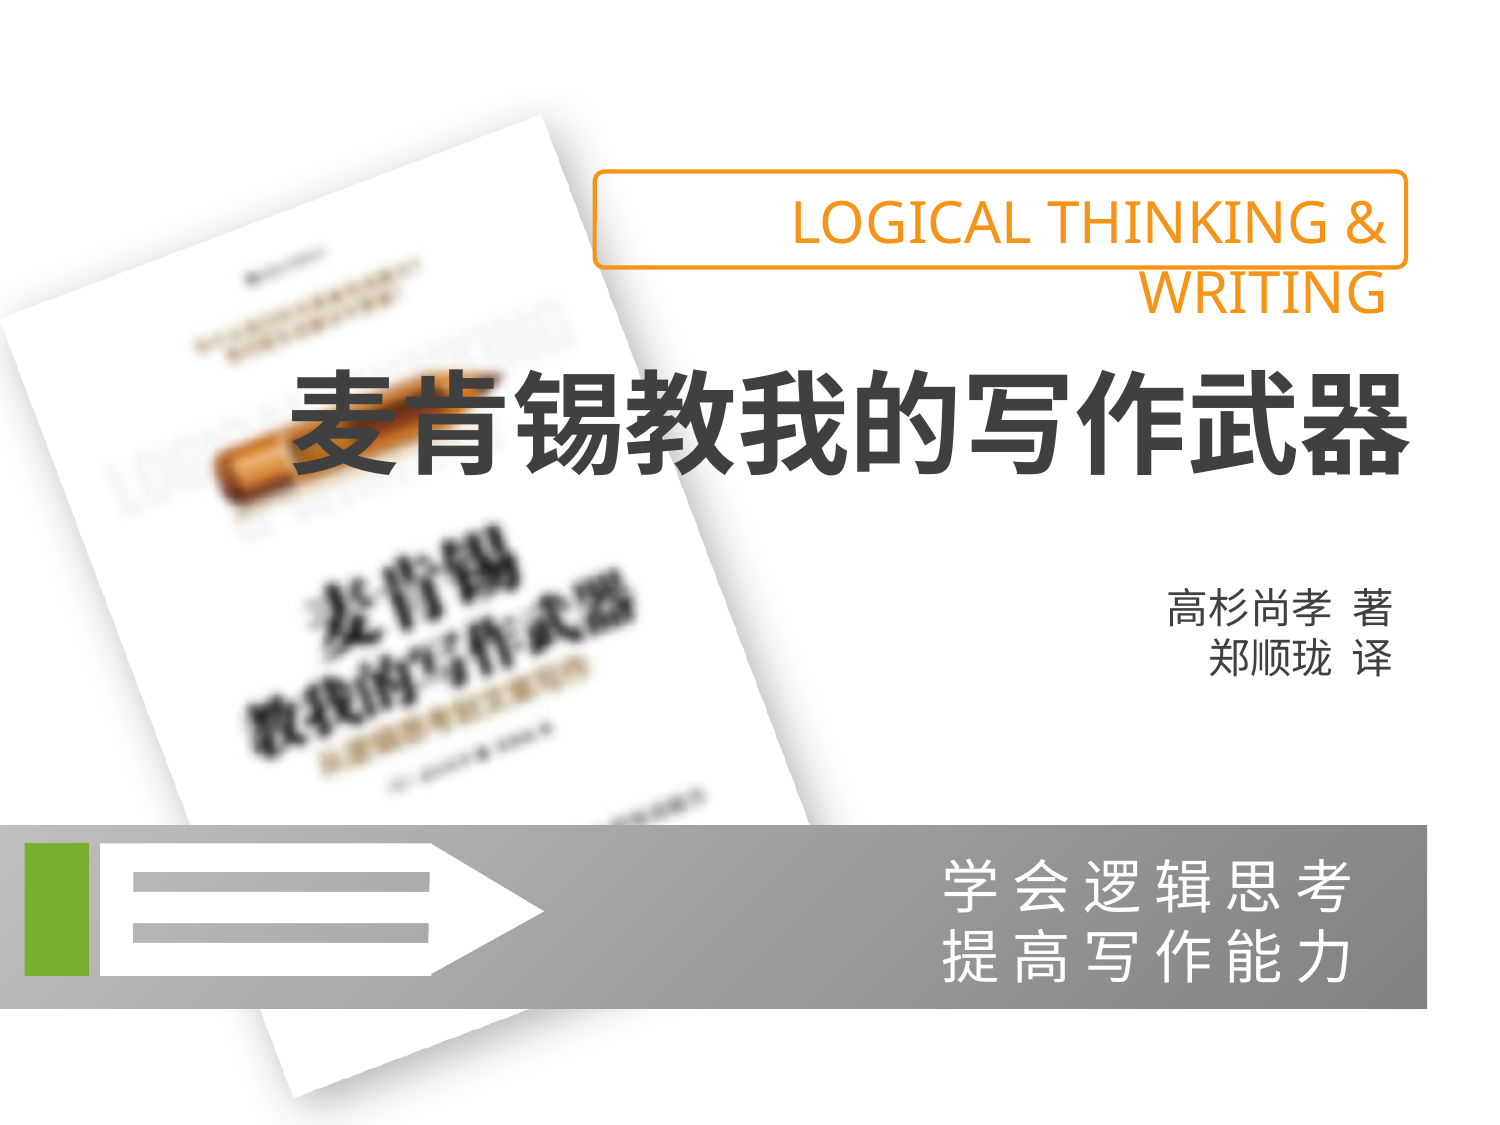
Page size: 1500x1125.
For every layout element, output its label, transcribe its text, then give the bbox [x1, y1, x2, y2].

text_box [0, 824, 1428, 1009]
picture [0, 115, 809, 824]
picture [126, 1009, 707, 1097]
text_box 高杉尚孝 著 郑顺珑 译 [1036, 574, 1409, 689]
text_box 麦肯锡教我的写作武器 [710, 345, 1428, 496]
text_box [579, 171, 1407, 268]
